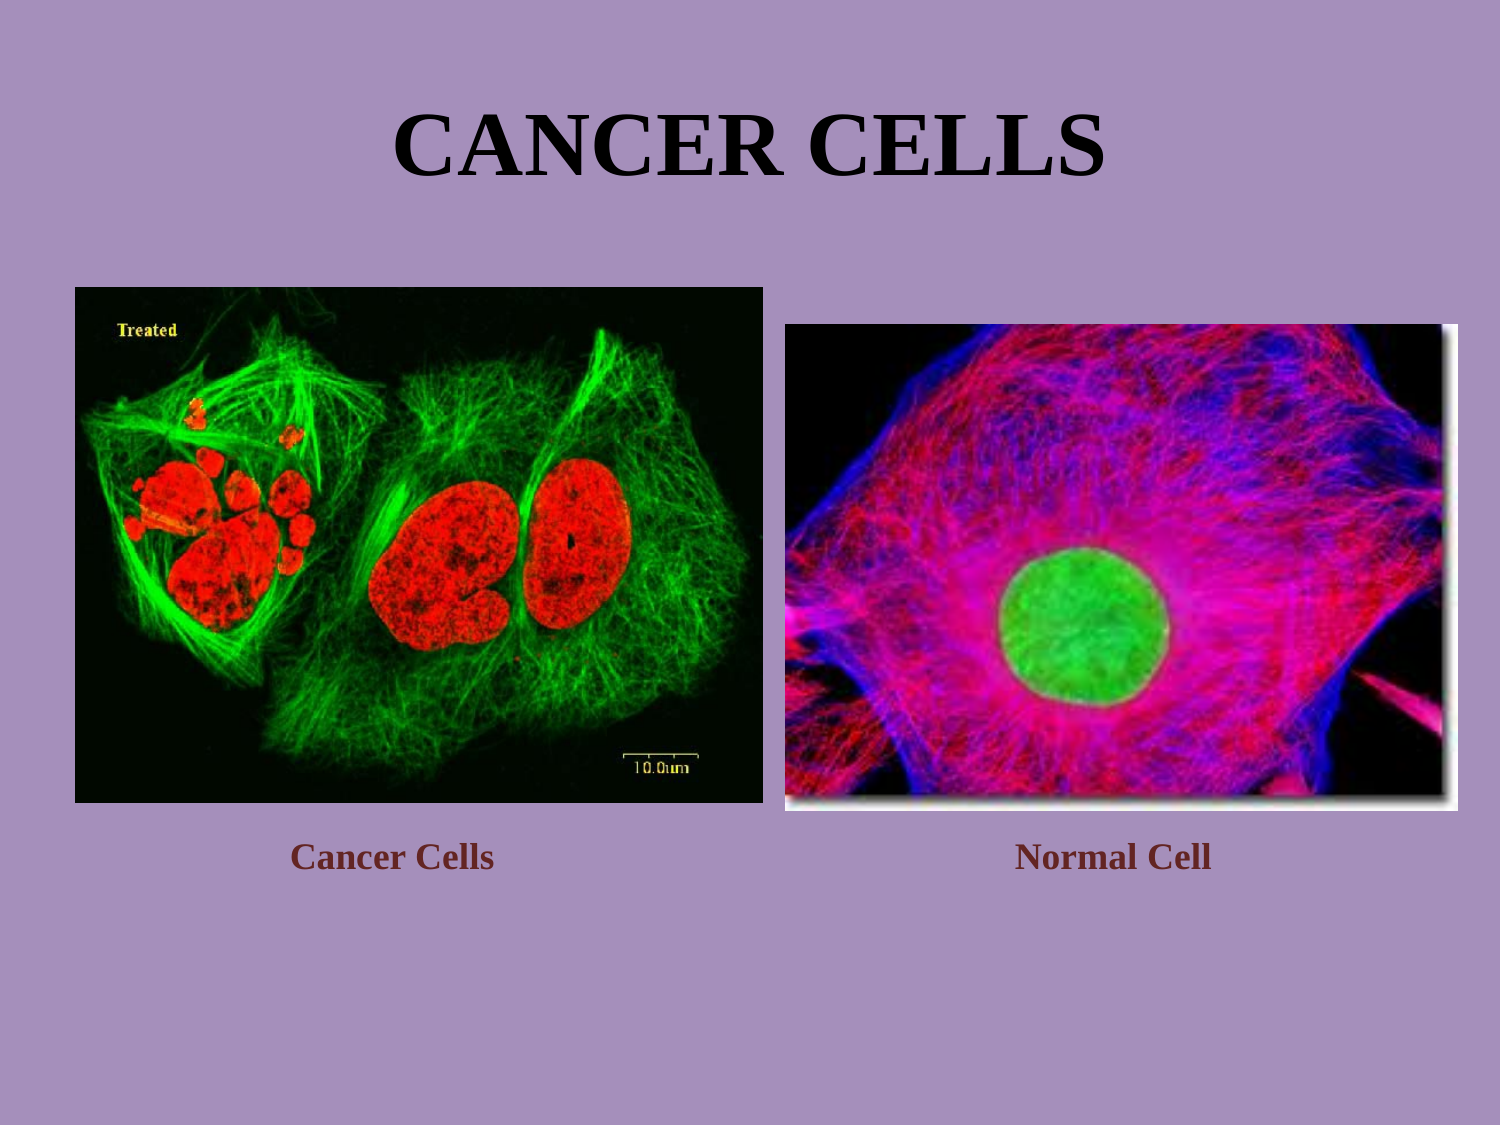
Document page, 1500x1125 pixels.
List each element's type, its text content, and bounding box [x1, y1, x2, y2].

text_box Cancer Cells [274, 824, 588, 885]
text_box Normal Cell [999, 824, 1275, 885]
picture [785, 324, 1458, 812]
title CANCER CELLS [75, 45, 1425, 233]
picture [74, 287, 763, 804]
